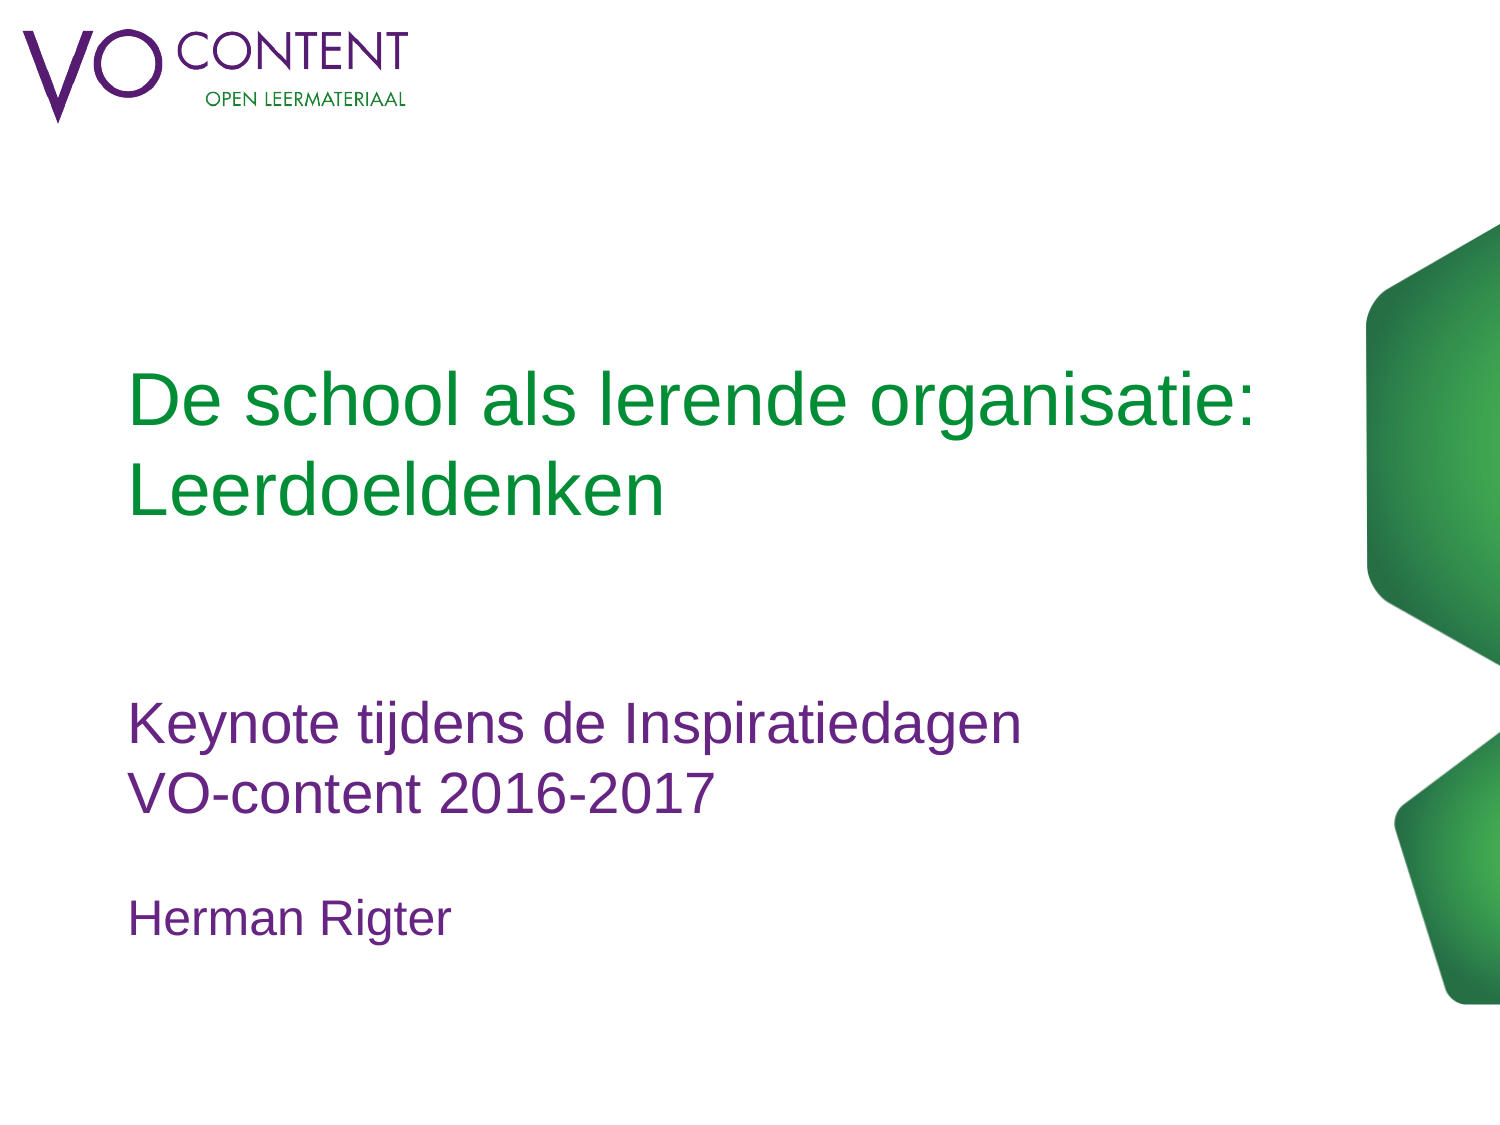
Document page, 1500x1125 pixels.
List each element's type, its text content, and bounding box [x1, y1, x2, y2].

title De school als lerende organisatie: Leerdoeldenken [112, 320, 1305, 562]
subtitle Keynote tijdens de Inspiratiedagen VO-content 2016-2017 Herman Rigter [112, 678, 1305, 1043]
picture [1366, 222, 1500, 1005]
picture [22, 29, 408, 124]
